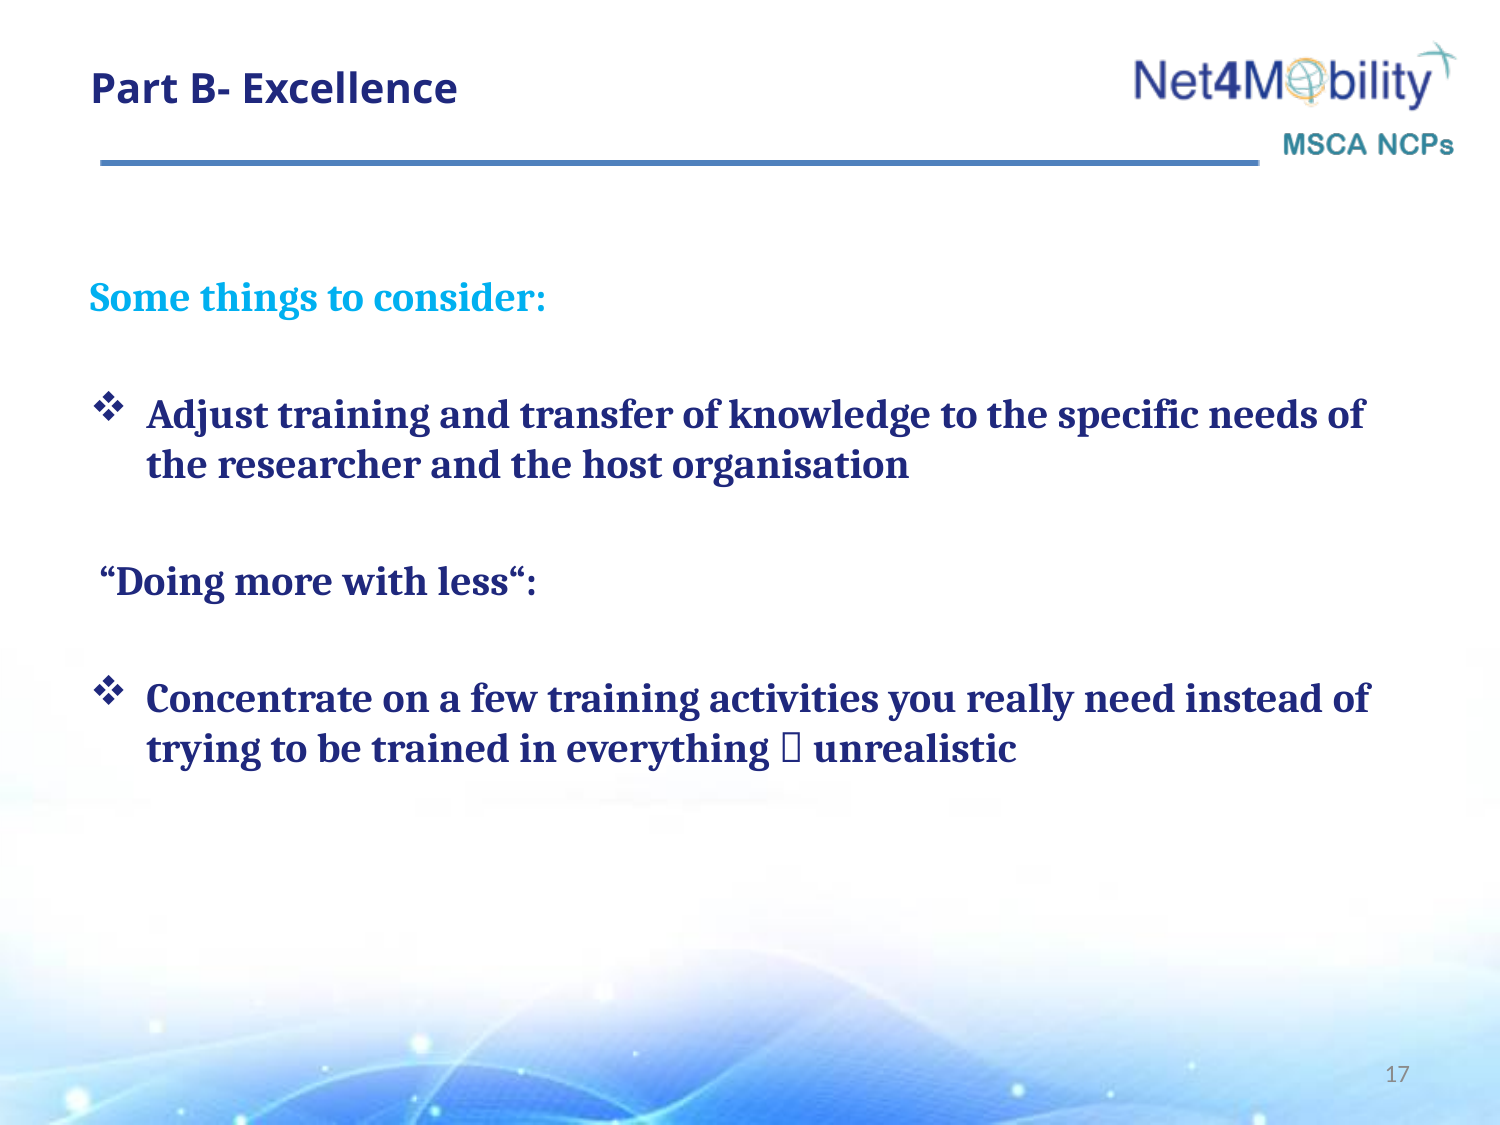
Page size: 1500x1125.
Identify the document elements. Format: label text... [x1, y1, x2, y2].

title Part B- Excellence [75, 30, 1093, 144]
list Some things to consider: Adjust training and transfer of knowledge to the specific needs of the researcher and the host organisation “Doing more with less“: Concentrate on a few training activities you really need instead of trying to be trained in everything  unrealistic [75, 262, 1425, 1005]
picture [0, 0, 1500, 1125]
slide_number 17 [1074, 1042, 1425, 1103]
